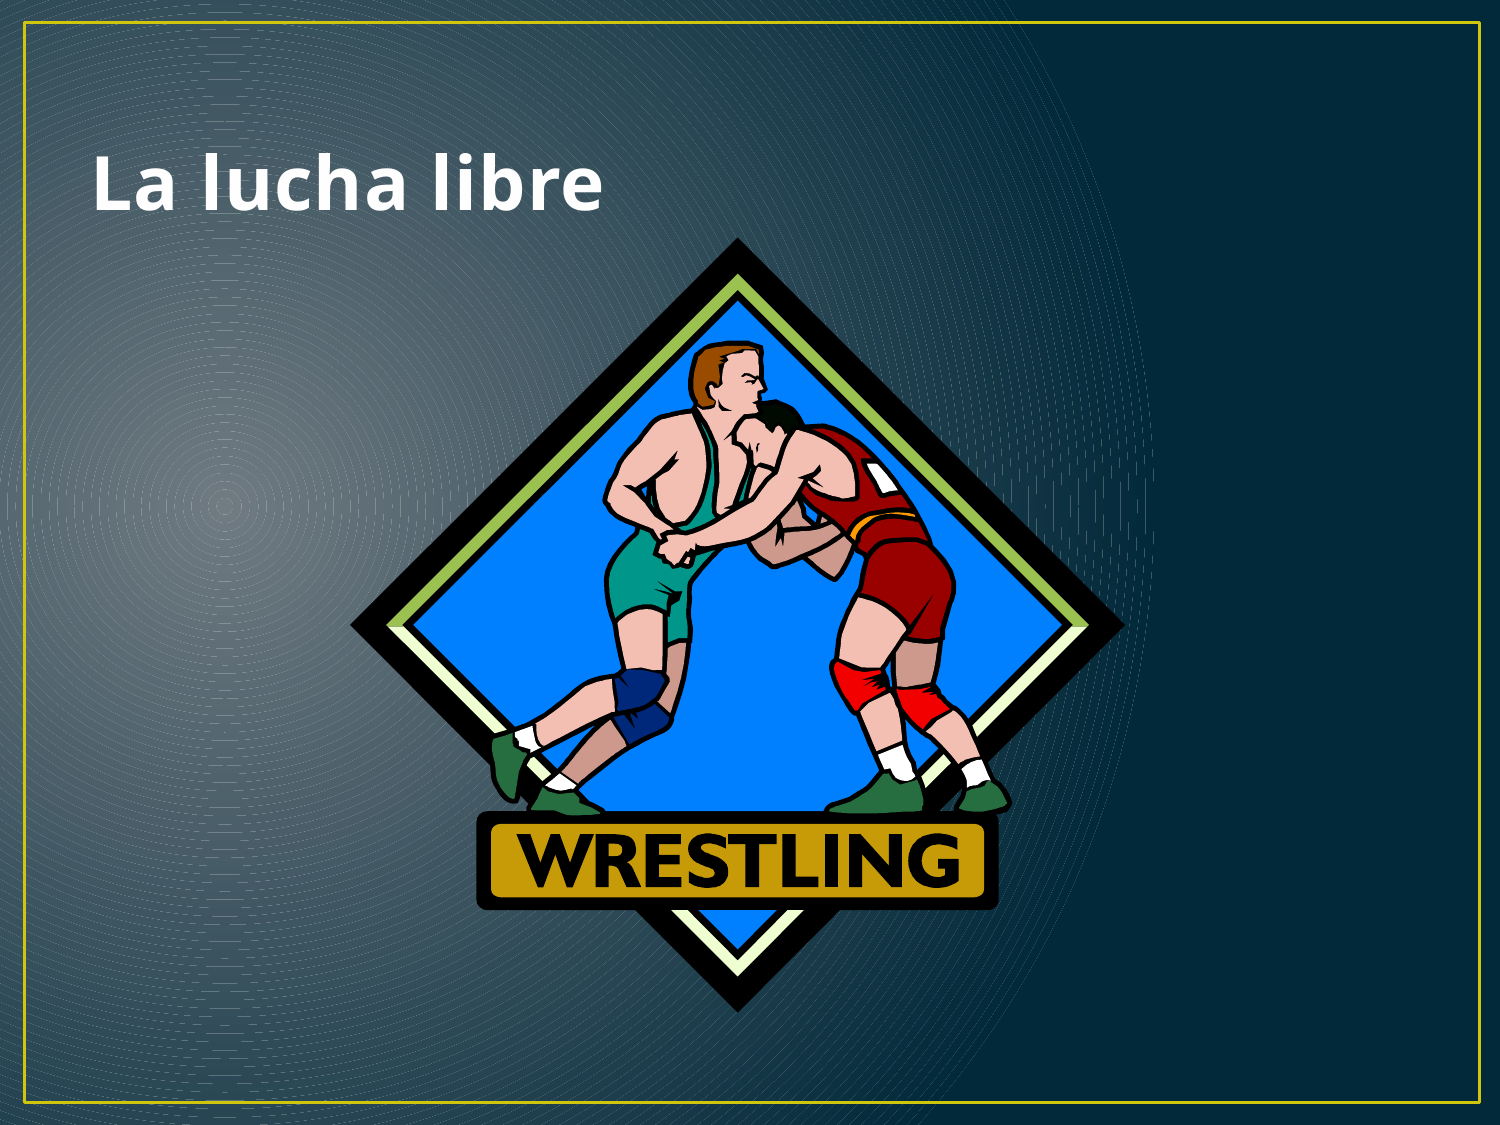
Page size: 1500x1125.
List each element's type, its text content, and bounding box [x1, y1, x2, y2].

title La lucha libre [75, 45, 1425, 233]
picture [956, 1018, 969, 1026]
picture [349, 233, 1126, 1013]
